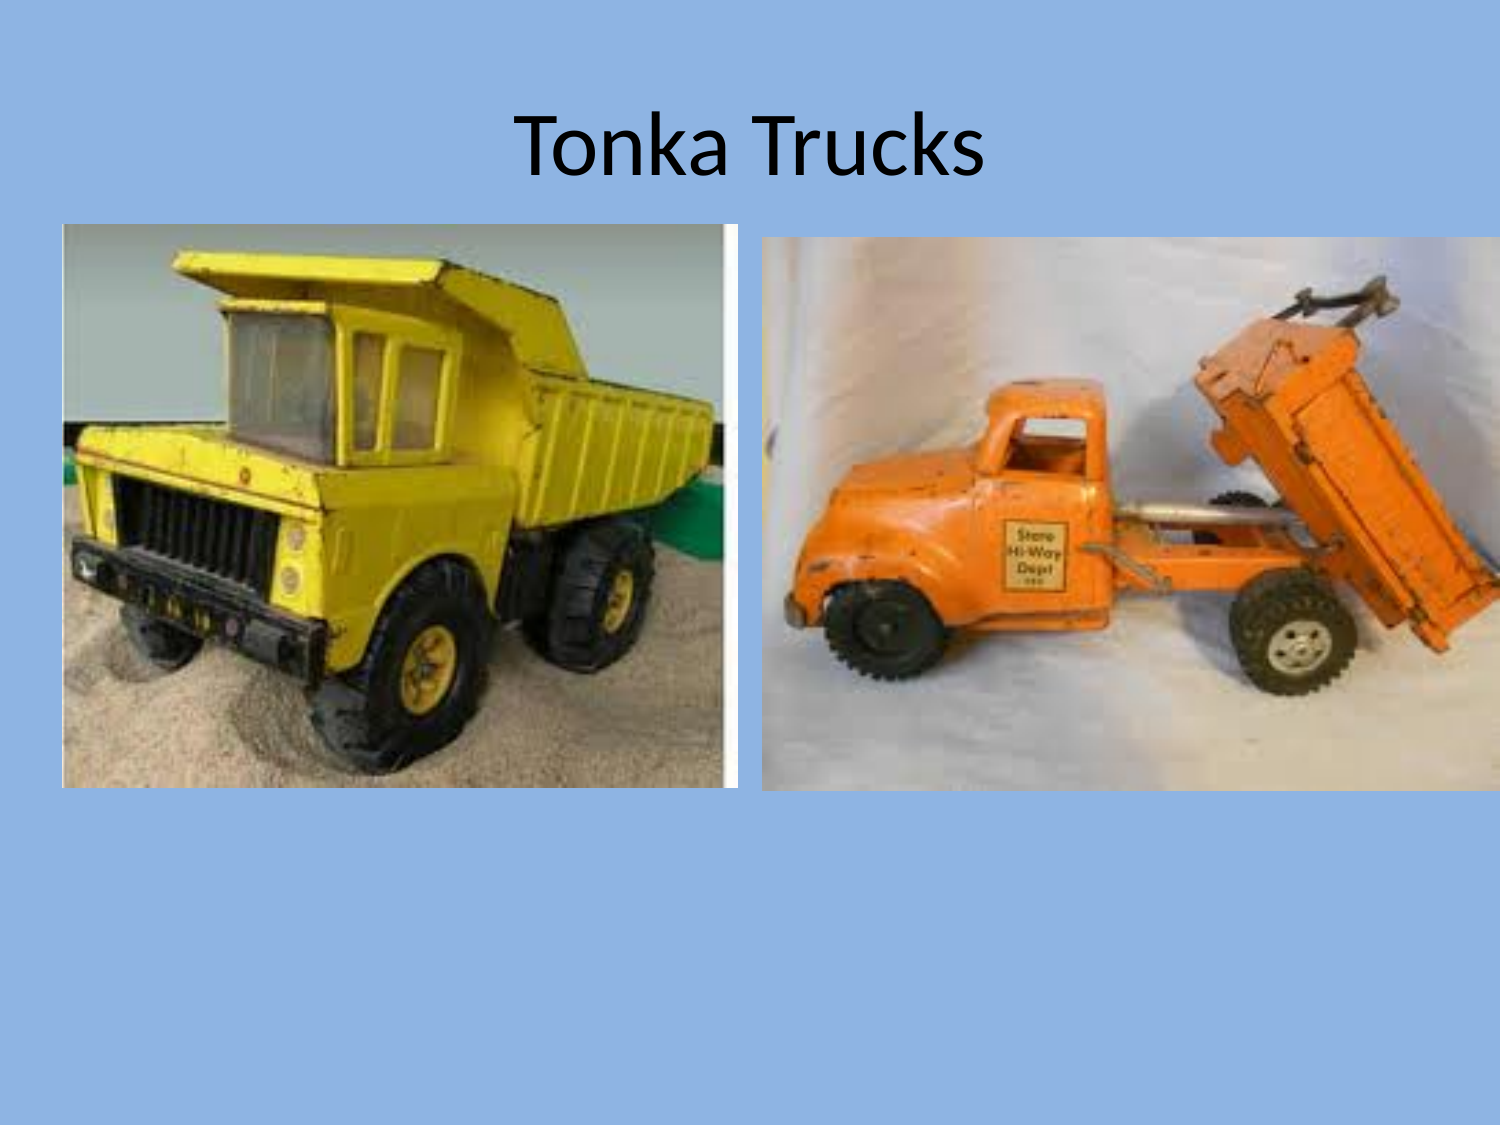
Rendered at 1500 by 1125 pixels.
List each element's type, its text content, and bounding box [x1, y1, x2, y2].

picture [762, 237, 1500, 791]
picture [62, 224, 738, 788]
title Tonka Trucks [75, 45, 1425, 233]
